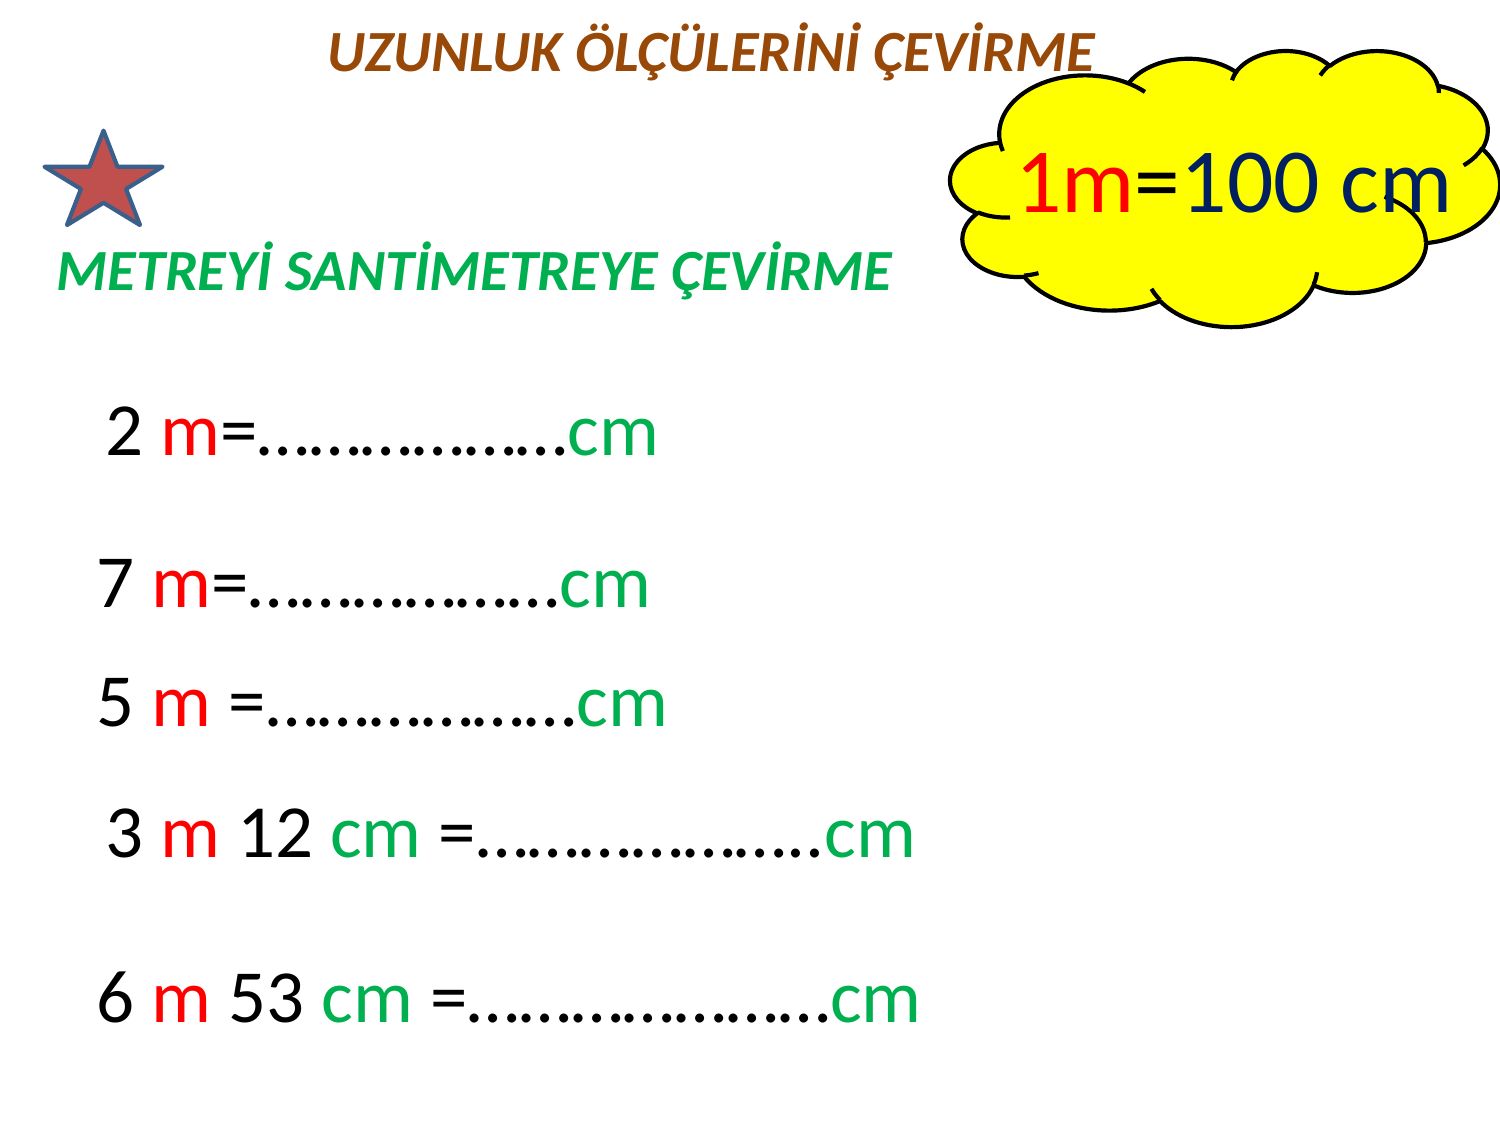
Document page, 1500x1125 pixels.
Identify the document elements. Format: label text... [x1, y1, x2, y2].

text_box [42, 128, 165, 227]
text_box 6 m 53 cm =…………………cm [81, 940, 1181, 1046]
text_box [1002, 48, 1500, 233]
text_box UZUNLUK ÖLÇÜLERİNİ ÇEVİRME [312, 5, 1235, 91]
text_box 3 m 12 cm =………………..cm [90, 775, 1189, 880]
text_box 7 m=………………cm [81, 525, 1181, 630]
text_box [947, 118, 1455, 330]
text_box 2 m=………………cm [90, 373, 1189, 479]
text_box METREYİ SANTİMETREYE ÇEVİRME [42, 225, 911, 310]
text_box 5 m =………………cm [81, 644, 1181, 749]
text_box 1m=100 cm [1000, 113, 1469, 239]
